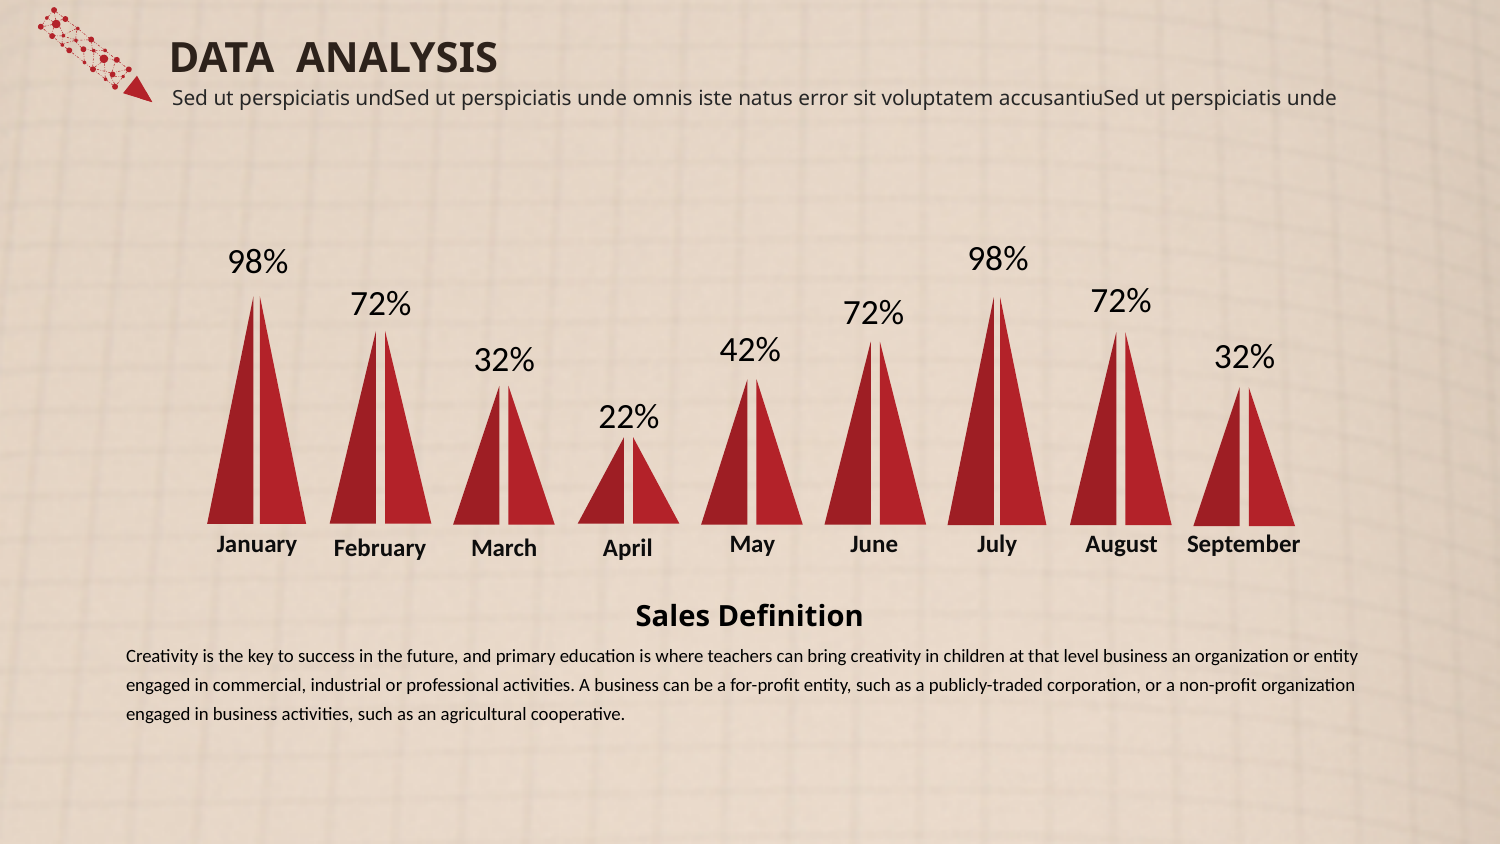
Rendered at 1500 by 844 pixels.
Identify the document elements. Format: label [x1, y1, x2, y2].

picture [0, 0, 1500, 844]
text_box [577, 436, 680, 525]
text_box [206, 295, 307, 525]
text_box [39, 4, 154, 108]
